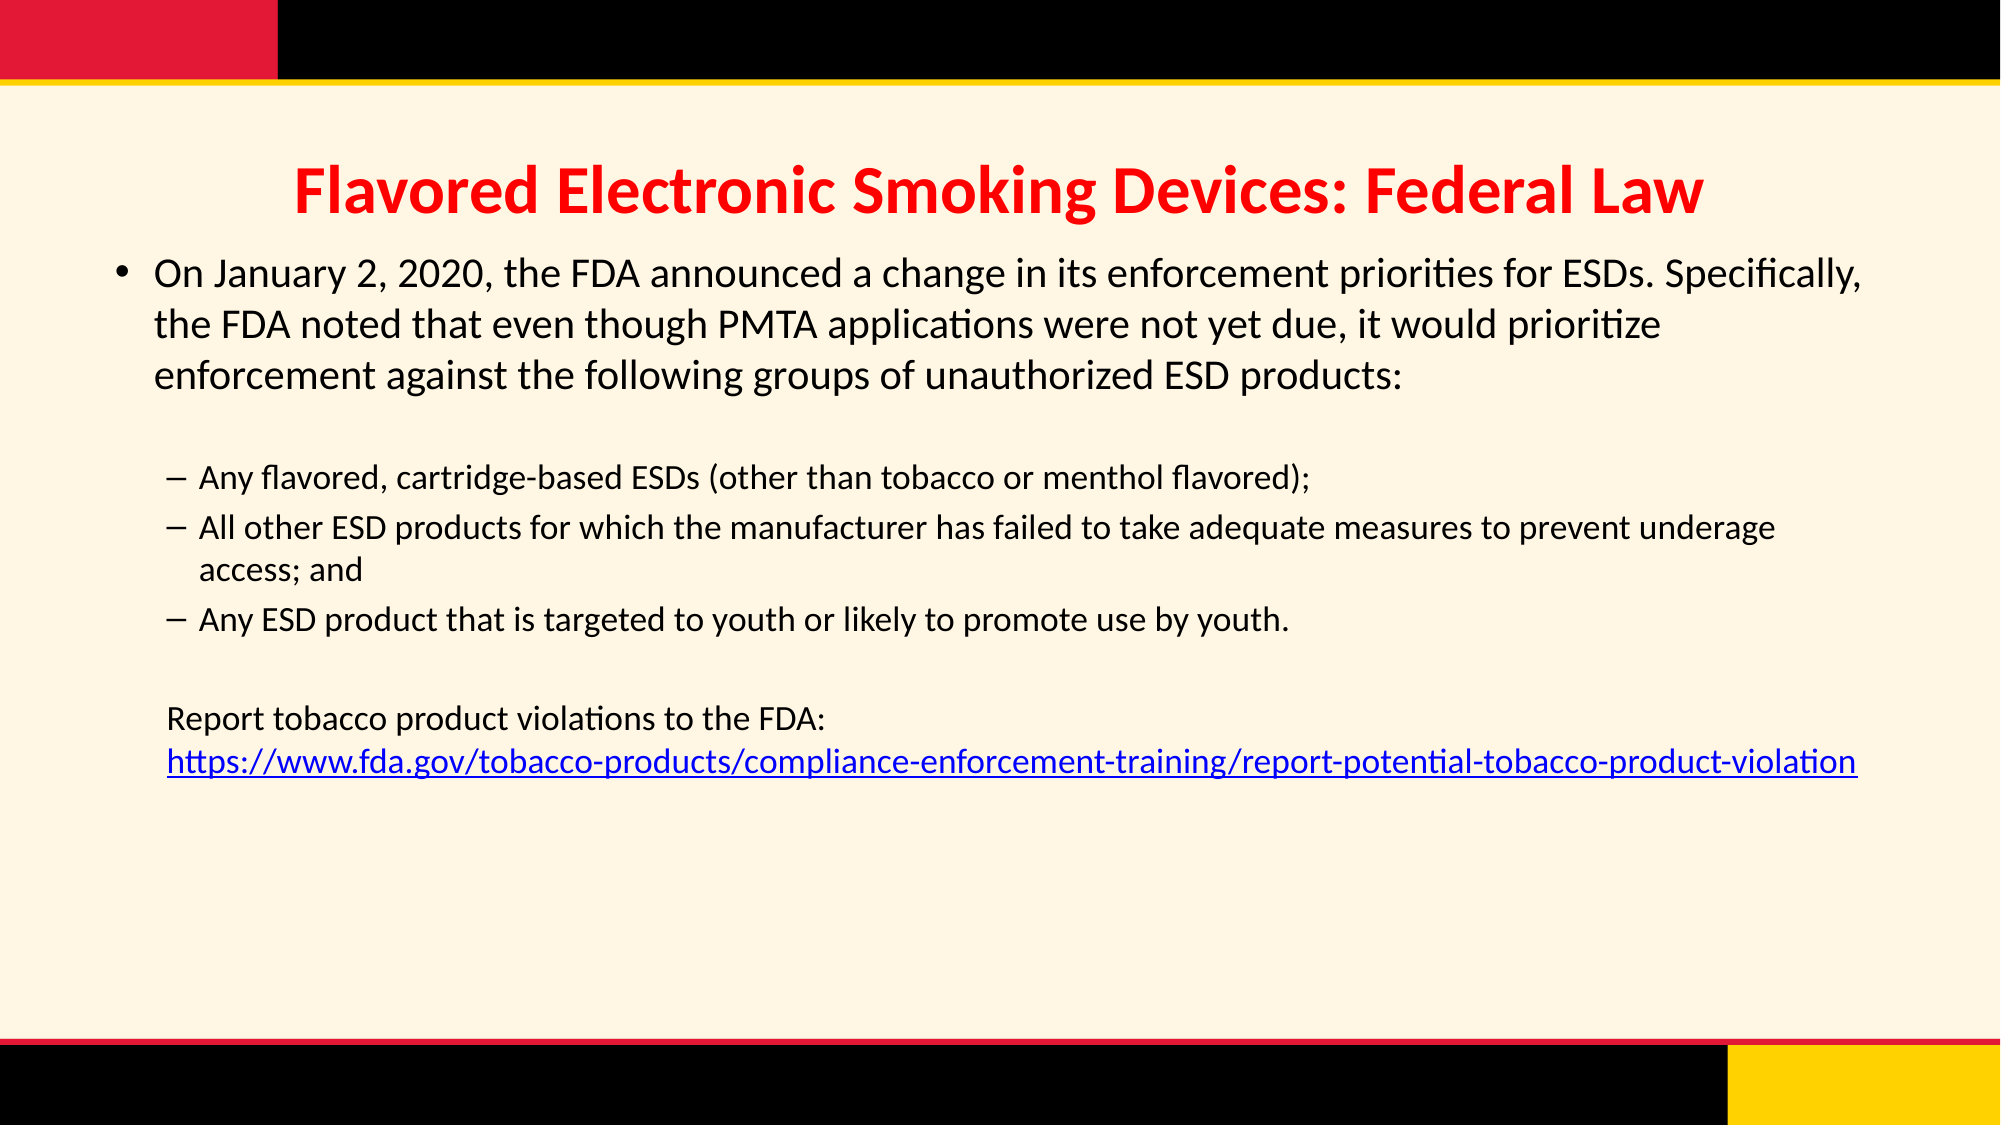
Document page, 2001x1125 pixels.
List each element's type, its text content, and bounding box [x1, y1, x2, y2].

list On January 2, 2020, the FDA announced a change in its enforcement priorities for ESDs. Specifically, the FDA noted that even though PMTA applications were not yet due, it would prioritize enforcement against the following groups of unauthorized ESD products: Any flavored, cartridge-based ESDs (other than tobacco or menthol flavored); All other ESD products for which the manufacturer has failed to take adequate measures to prevent underage access; and Any ESD product that is targeted to youth or likely to promote use by youth. Report tobacco product violations to the FDA: https://www.fda.gov/tobacco-products/compliance-enforcement-training/report-potential-tobacco-product-violation [99, 237, 1900, 1005]
title Flavored Electronic Smoking Devices: Federal Law [99, 92, 1900, 237]
picture [0, 0, 2001, 1125]
